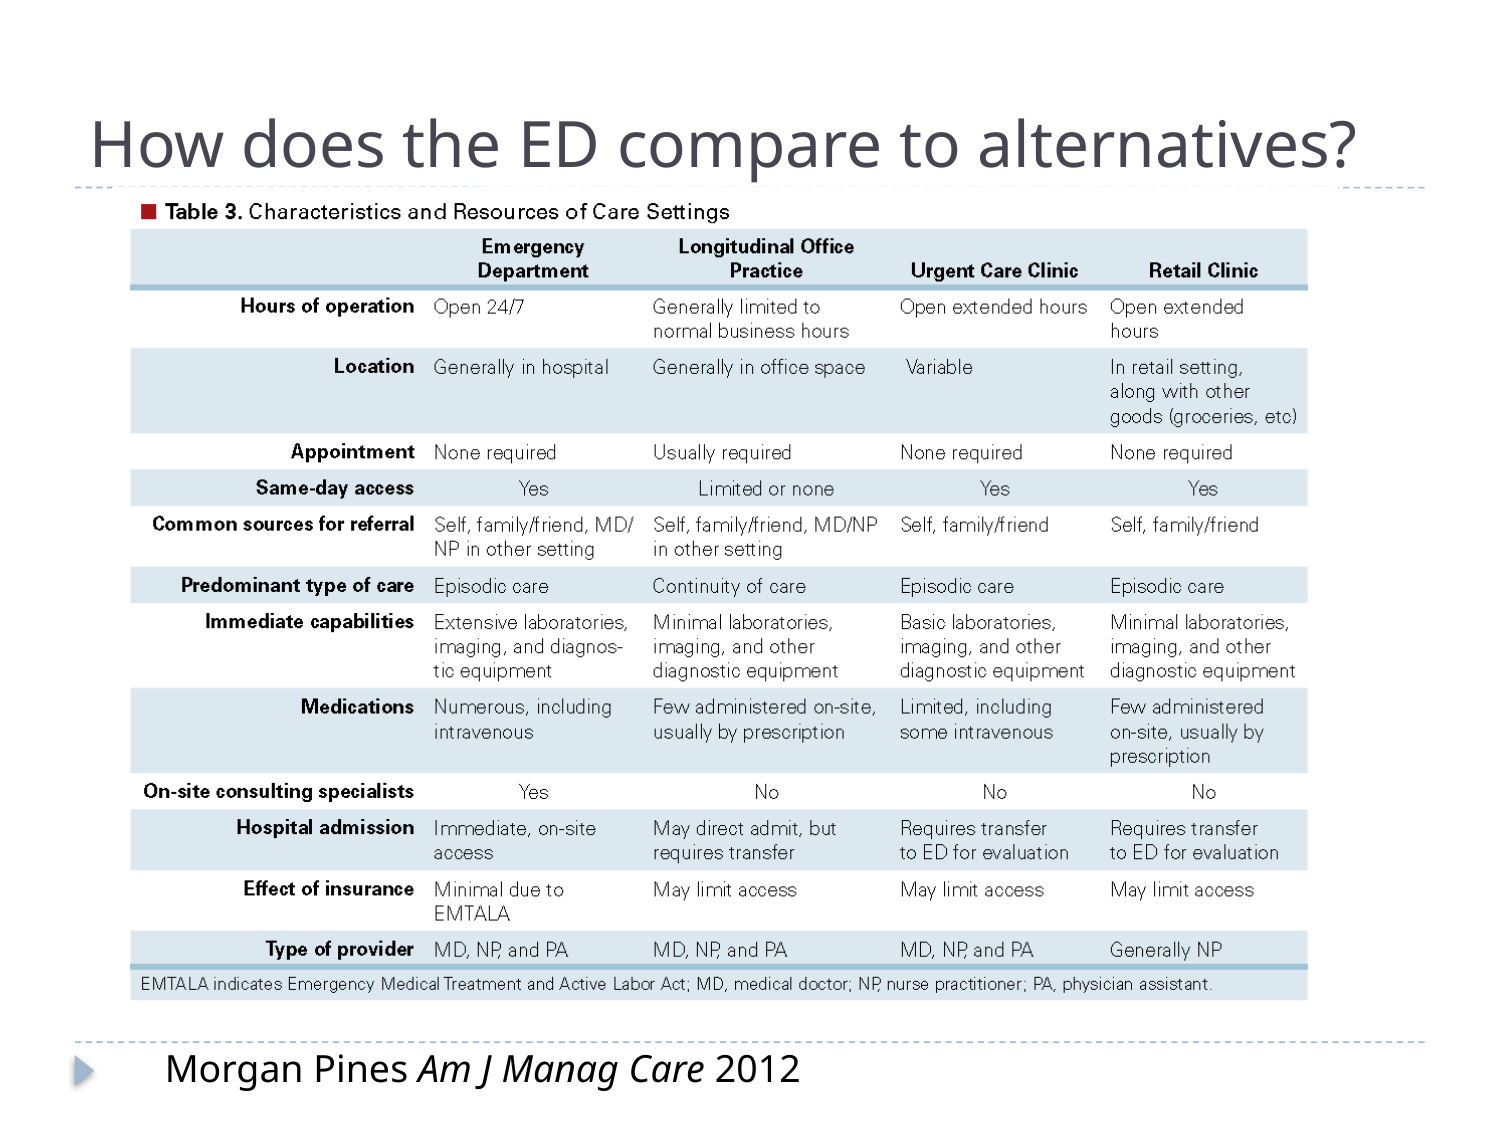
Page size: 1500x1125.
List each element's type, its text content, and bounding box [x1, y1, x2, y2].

text_box Morgan Pines Am J Manag Care 2012 [149, 1037, 888, 1098]
title How does the ED compare to alternatives? [75, 24, 1425, 188]
picture [112, 187, 1338, 1016]
